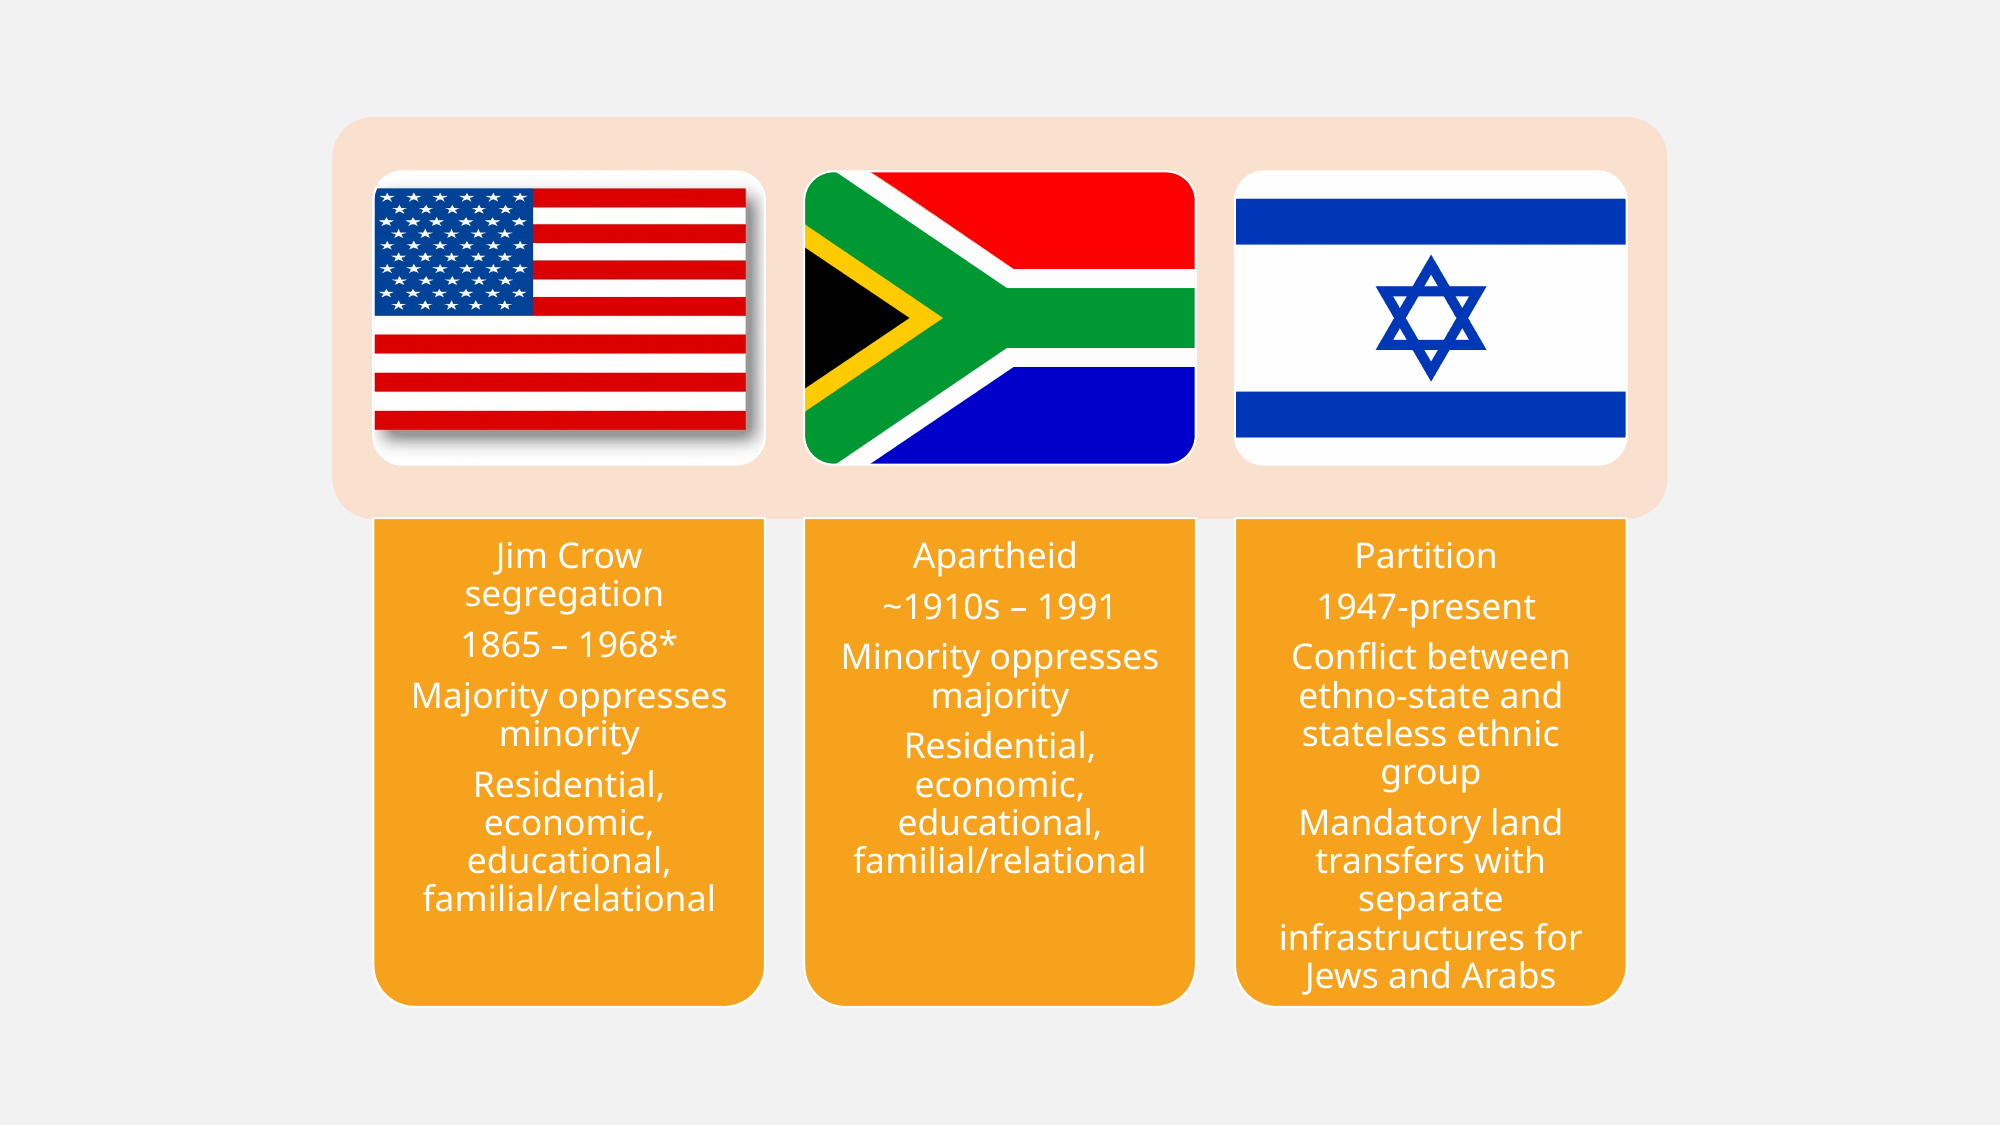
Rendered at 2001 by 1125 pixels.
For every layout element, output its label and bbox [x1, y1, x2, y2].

text_box [333, 117, 1667, 1007]
